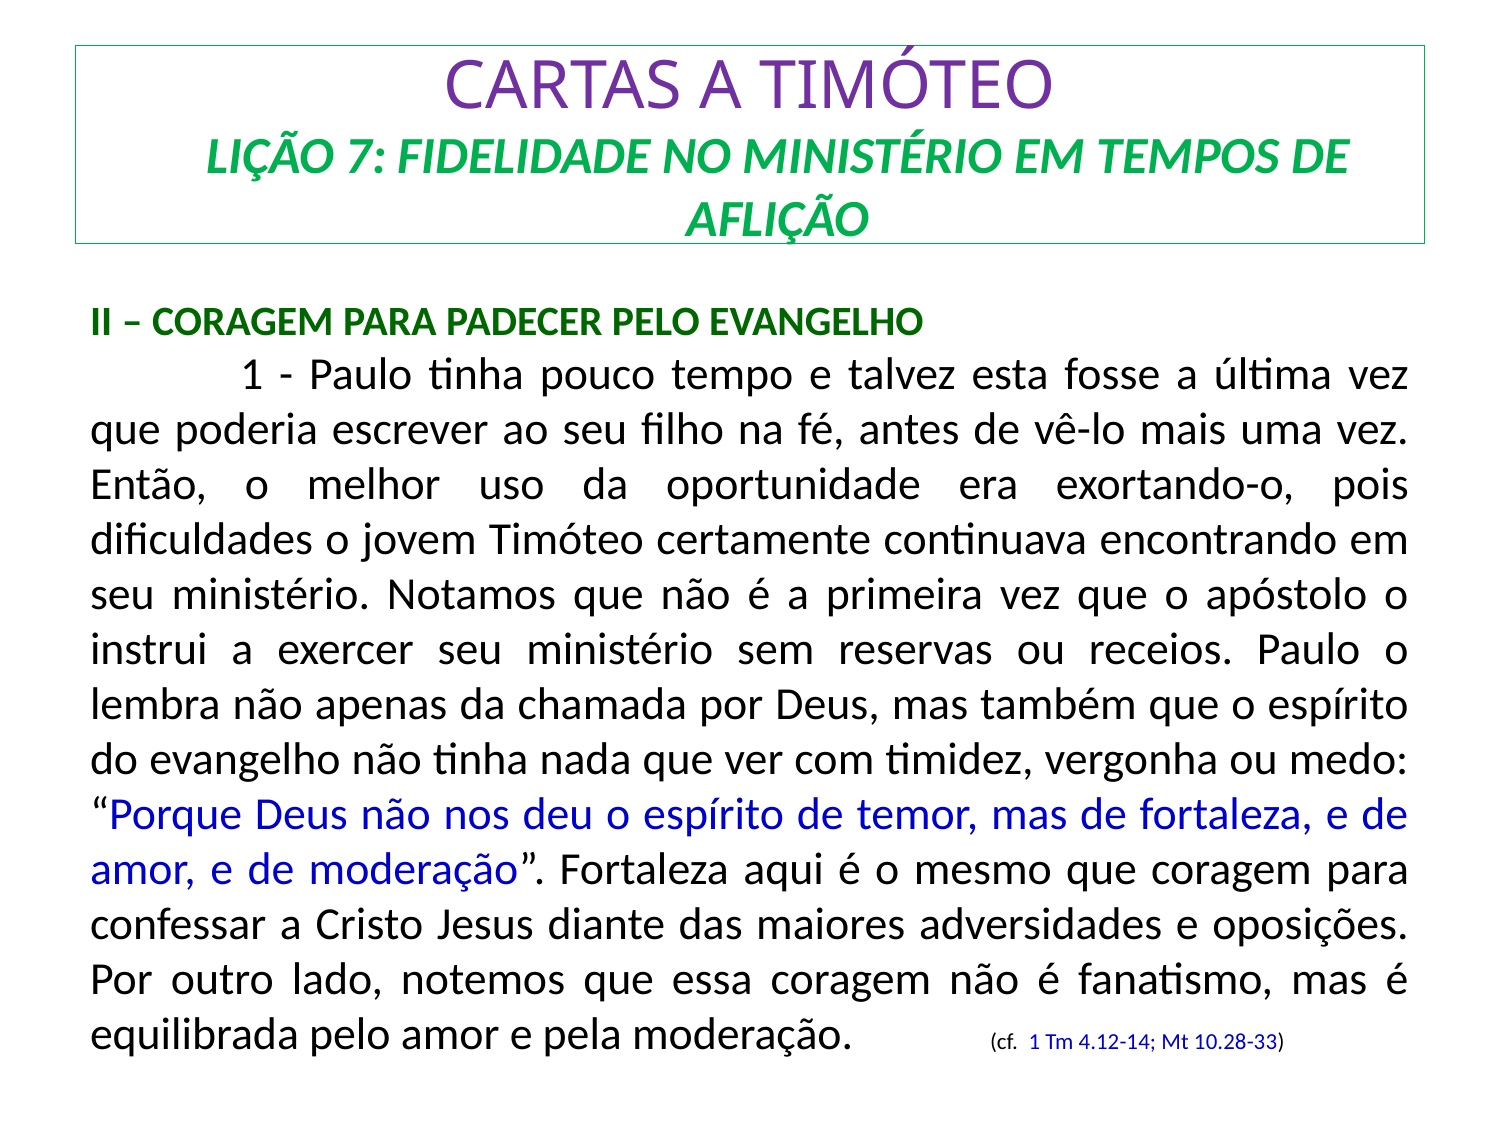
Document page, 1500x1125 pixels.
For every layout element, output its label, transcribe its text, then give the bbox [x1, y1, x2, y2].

title CARTAS A TIMÓTEO LIÇÃO 7: FIDELIDADE NO MINISTÉRIO EM TEMPOS DE AFLIÇÃO [75, 45, 1425, 244]
list II – CORAGEM PARA PADECER PELO EVANGELHO 1 - Paulo tinha pouco tempo e talvez esta fosse a última vez que poderia escrever ao seu filho na fé, antes de vê-lo mais uma vez. Então, o melhor uso da oportunidade era exortando-o, pois dificuldades o jovem Timóteo certamente continuava encontrando em seu ministério. Notamos que não é a primeira vez que o apóstolo o instrui a exercer seu ministério sem reservas ou receios. Paulo o lembra não apenas da chamada por Deus, mas também que o espírito do evangelho não tinha nada que ver com timidez, vergonha ou medo: “Porque Deus não nos deu o espírito de temor, mas de fortaleza, e de amor, e de moderação”. Fortaleza aqui é o mesmo que coragem para confessar a Cristo Jesus diante das maiores adversidades e oposições. Por outro lado, notemos que essa coragem não é fanatismo, mas é equilibrada pelo amor e pela moderação. (cf. 1 Tm 4.12-14; Mt 10.28-33) [75, 286, 1425, 1047]
